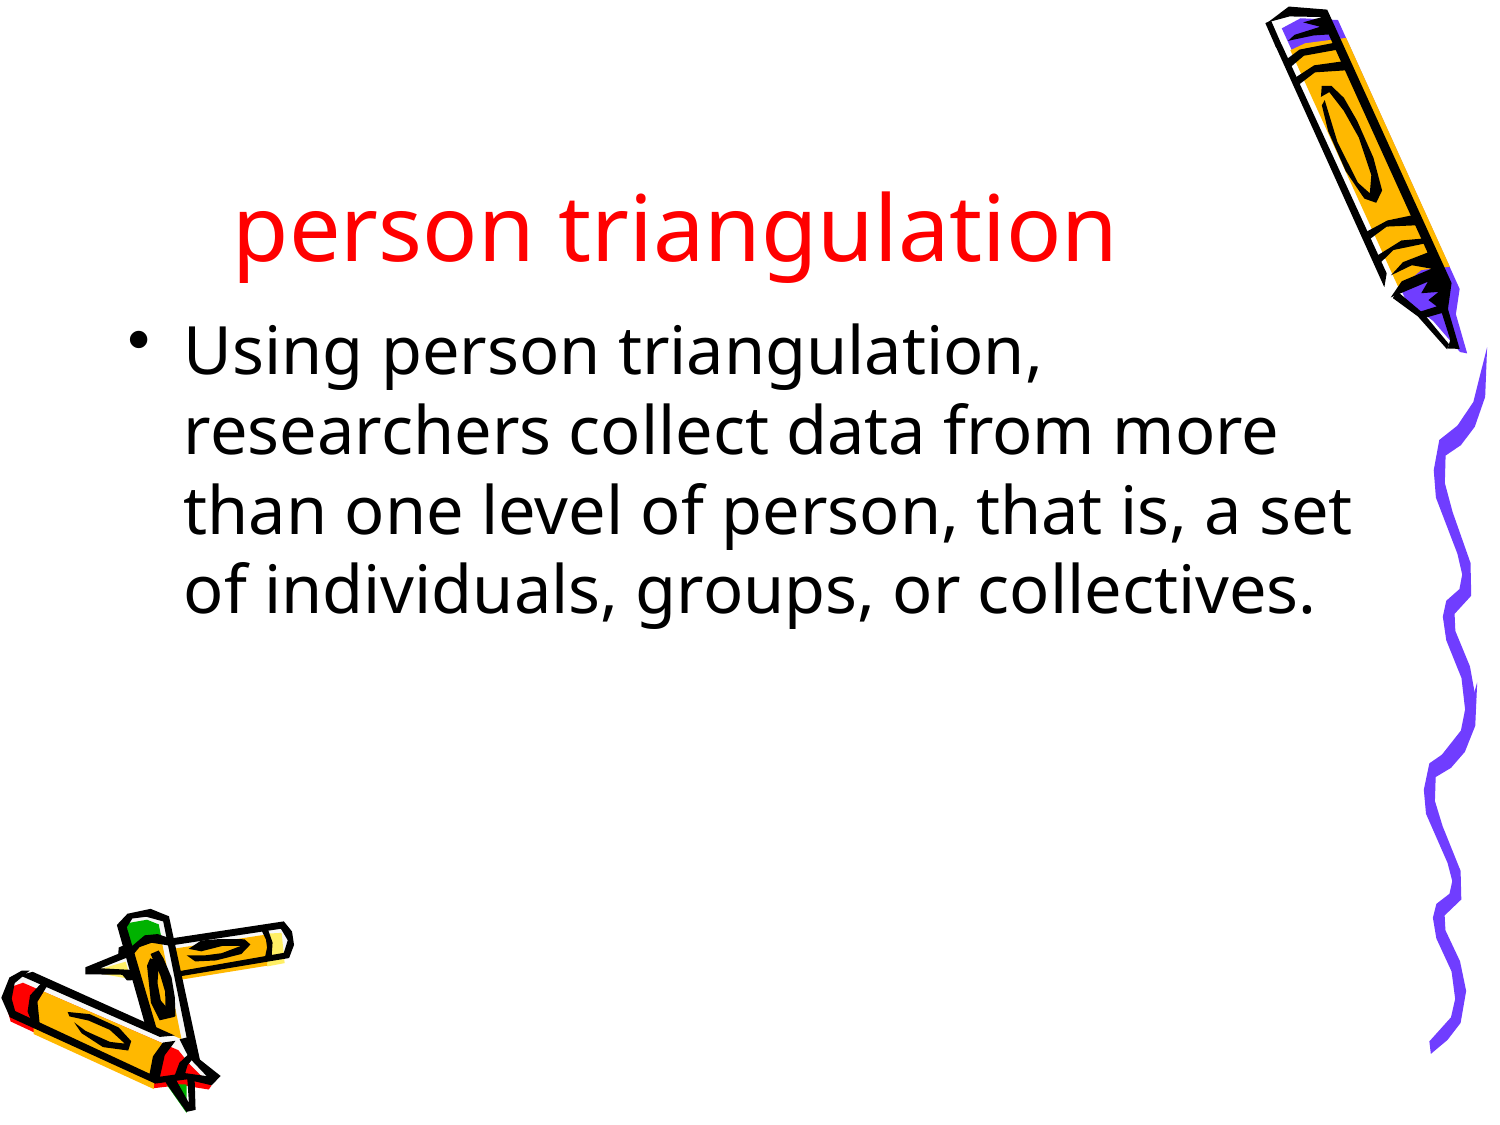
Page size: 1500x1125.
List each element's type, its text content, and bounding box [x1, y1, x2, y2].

list Using person triangulation, researchers collect data from more than one level of person, that is, a set of individuals, groups, or collectives. [112, 299, 1376, 901]
title person triangulation [112, 24, 1240, 288]
